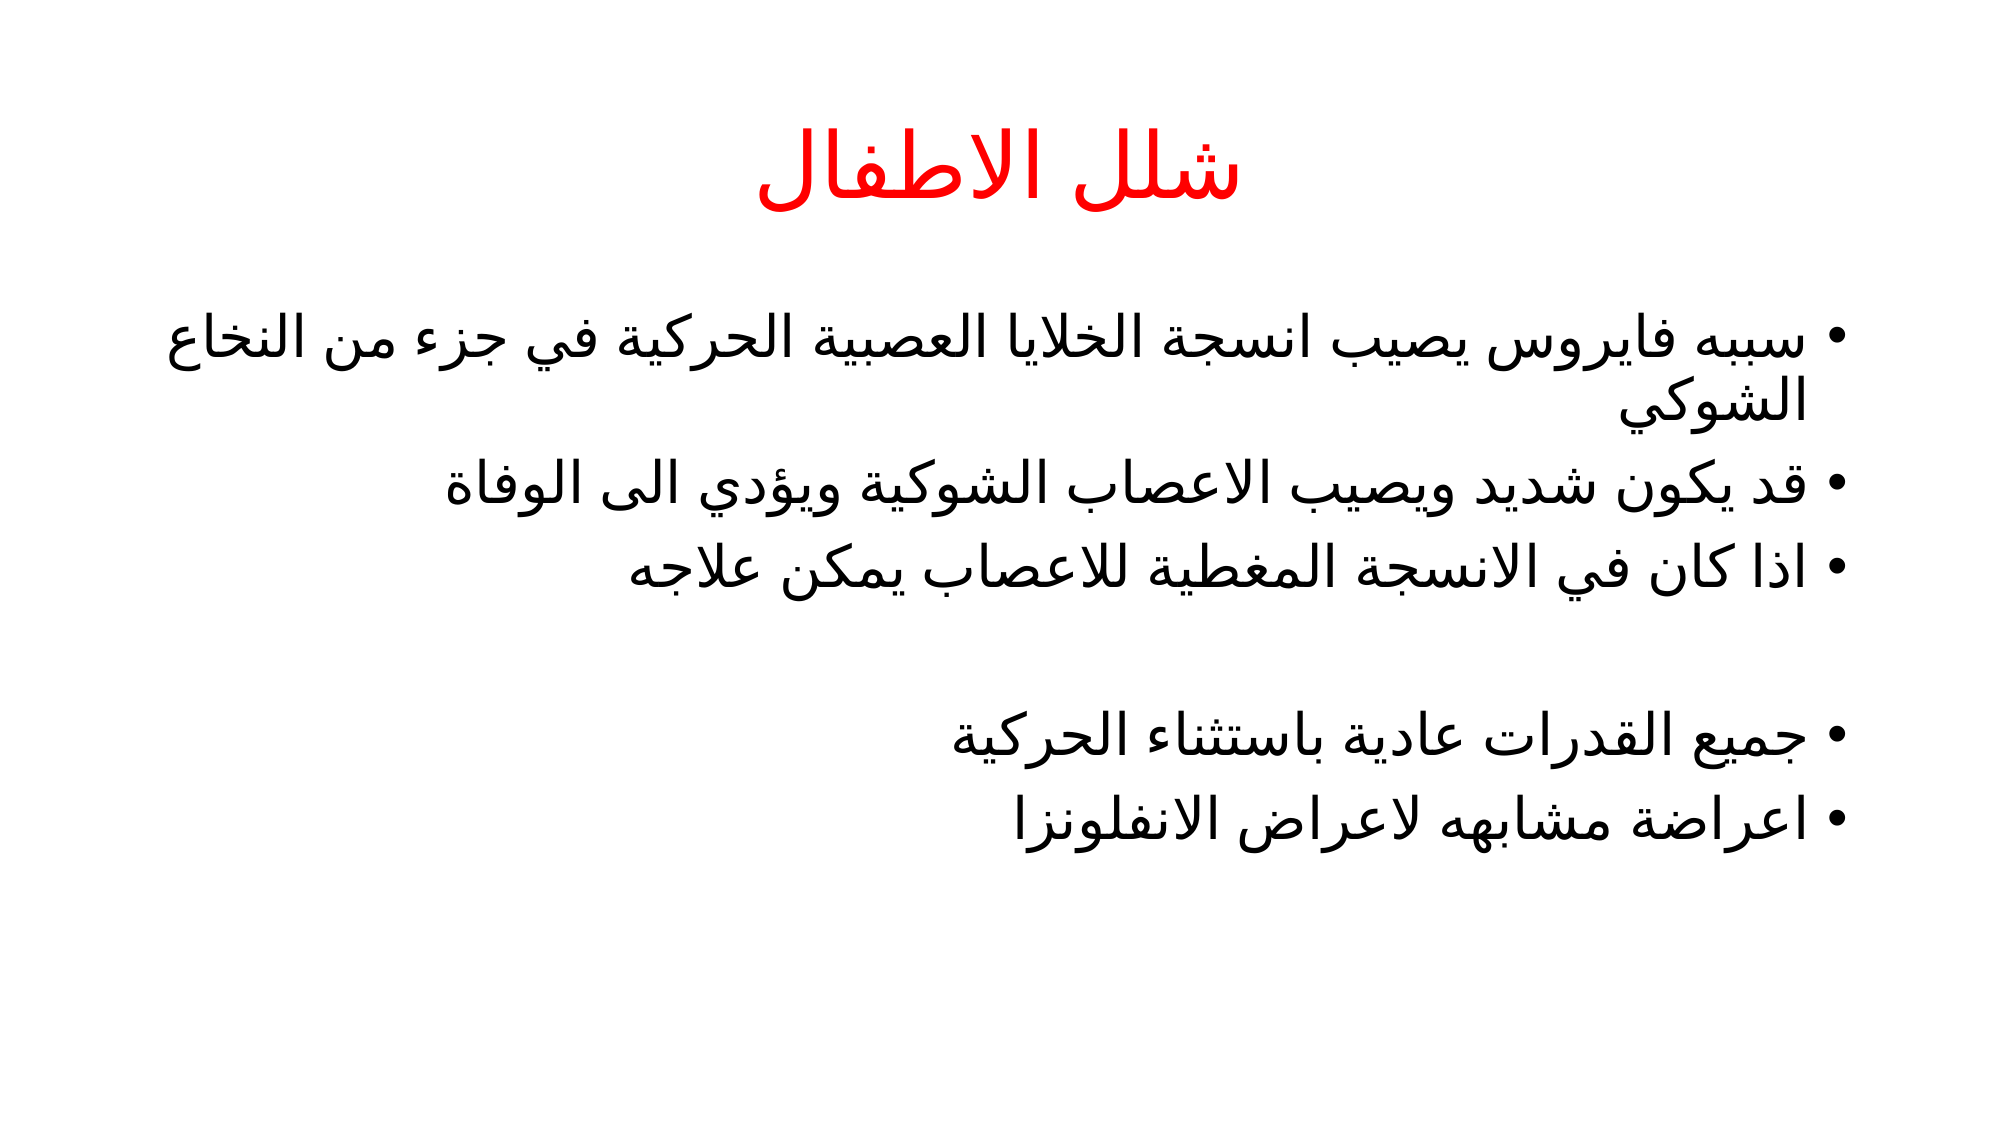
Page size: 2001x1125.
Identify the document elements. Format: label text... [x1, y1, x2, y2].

title شلل الاطفال [137, 59, 1863, 278]
list سببه فايروس يصيب انسجة الخلايا العصبية الحركية في جزء من النخاع الشوكي قد يكون شديد ويصيب الاعصاب الشوكية ويؤدي الى الوفاة اذا كان في الانسجة المغطية للاعصاب يمكن علاجه جميع القدرات عادية باستثناء الحركية اعراضة مشابهه لاعراض الانفلونزا [137, 299, 1863, 1014]
